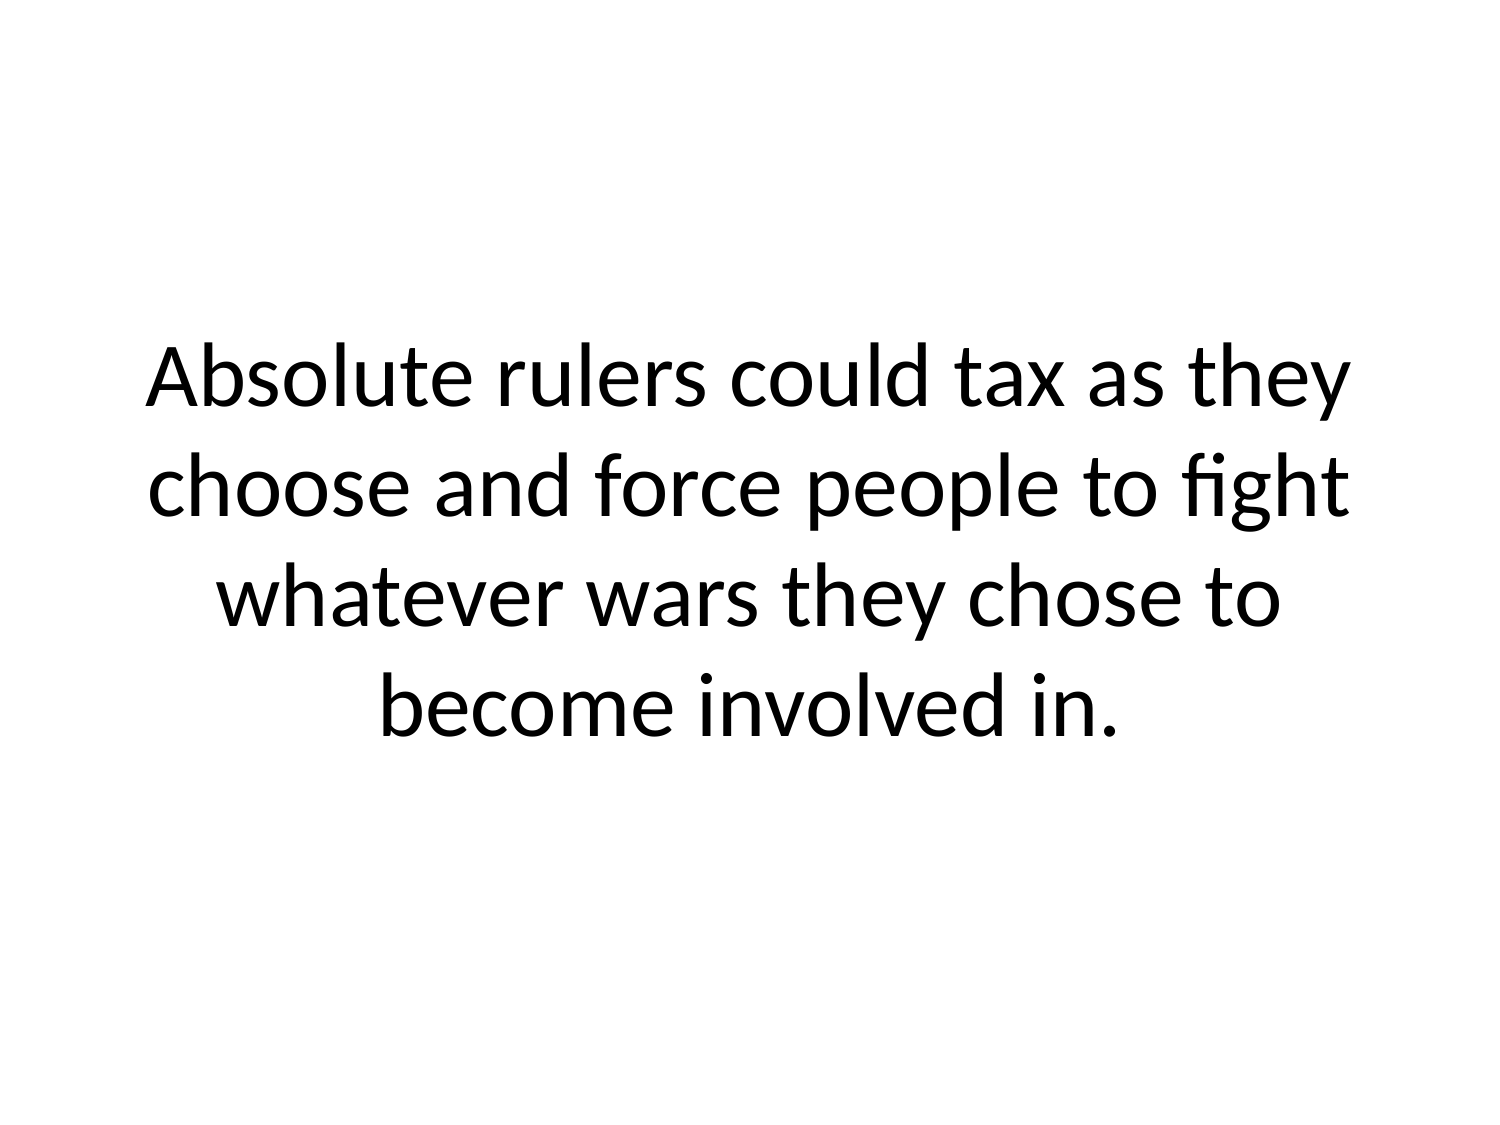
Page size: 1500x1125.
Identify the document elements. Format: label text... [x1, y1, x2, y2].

title Absolute rulers could tax as they choose and force people to fight whatever wars they chose to become involved in. [74, 44, 1426, 1026]
